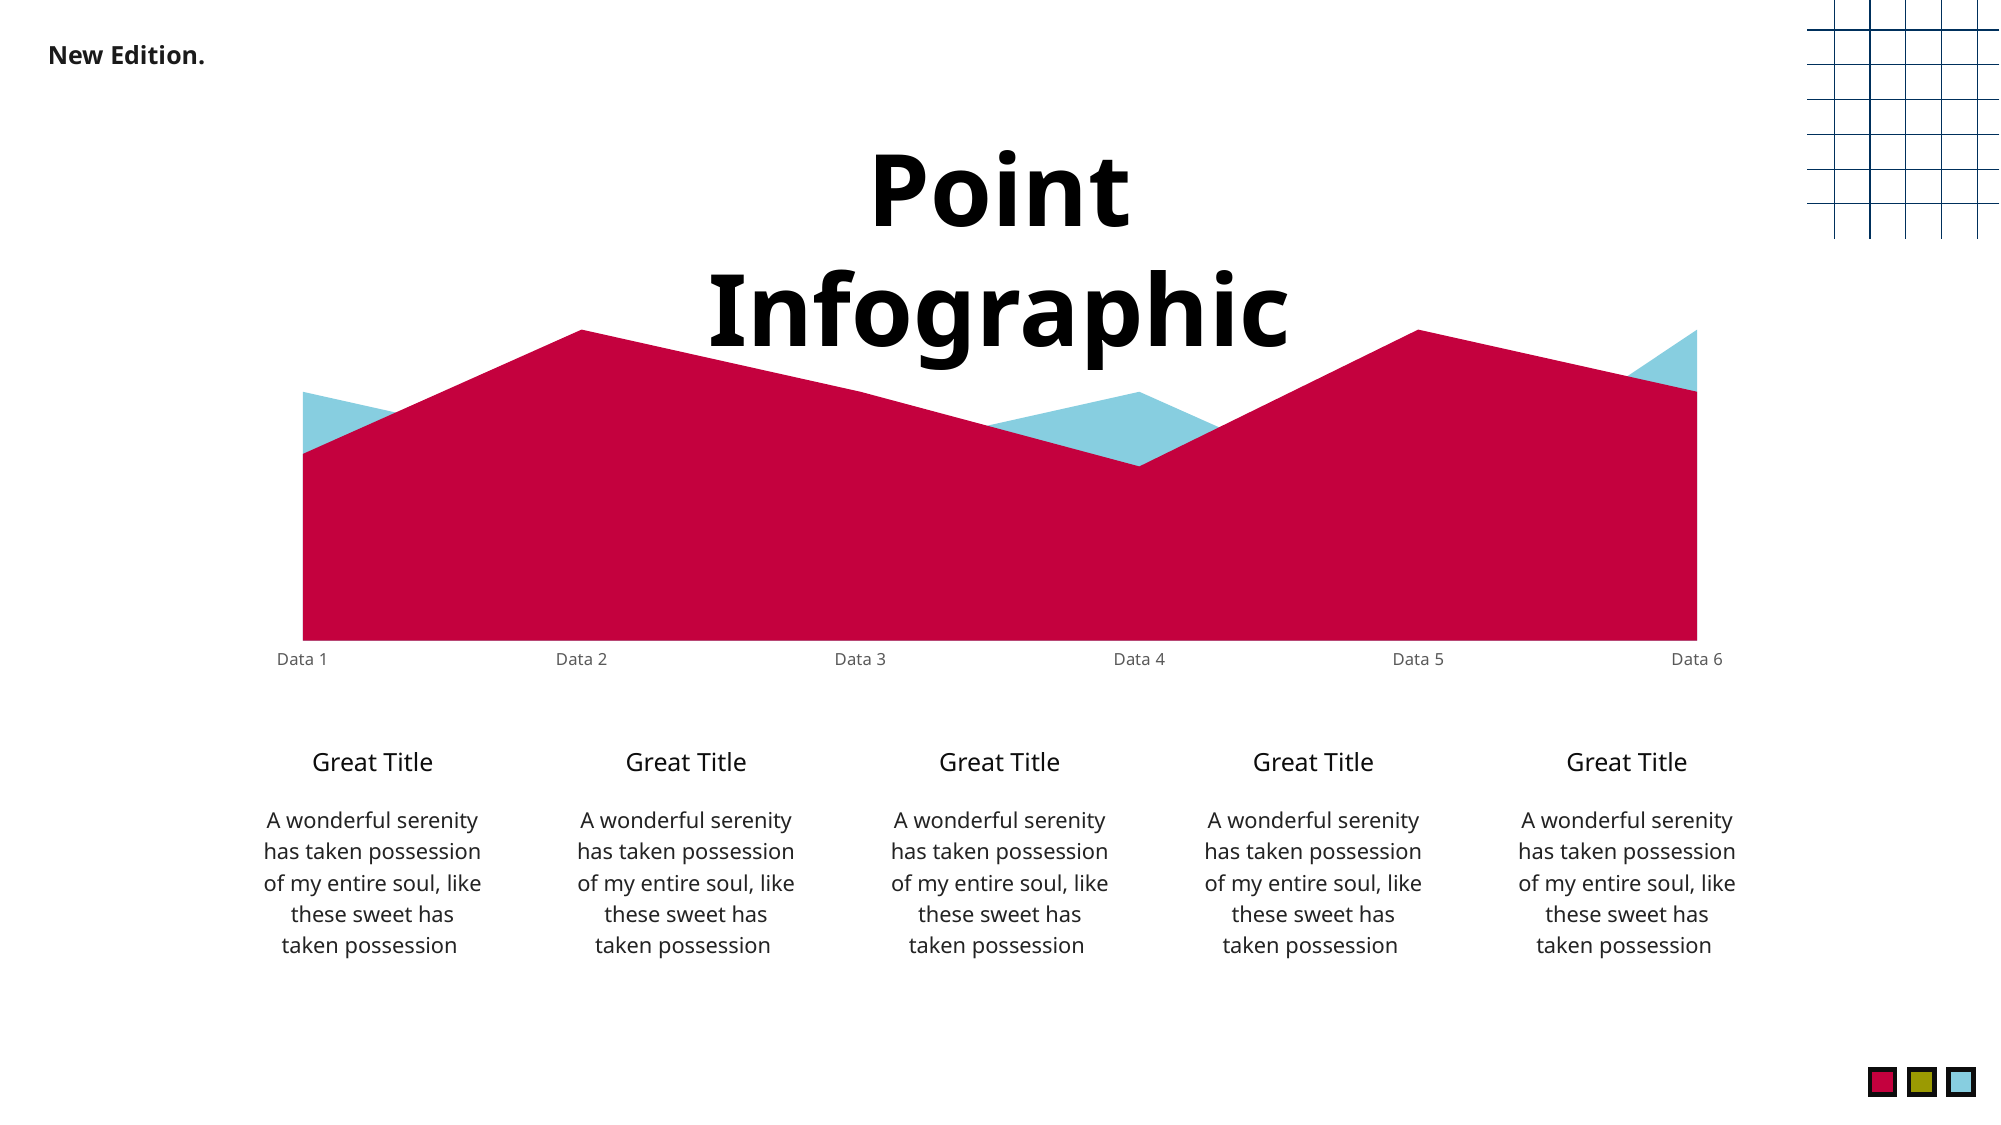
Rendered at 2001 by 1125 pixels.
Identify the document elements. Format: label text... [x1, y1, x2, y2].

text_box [1806, 0, 2000, 239]
text_box New Edition. [33, 32, 221, 77]
text_box Point Infographic [558, 119, 1442, 258]
text_box Great Title [924, 738, 1076, 784]
text_box A wonderful serenity has taken possession of my entire soul, like these sweet has taken possession [560, 793, 813, 966]
text_box A wonderful serenity has taken possession of my entire soul, like these sweet has taken possession [1187, 793, 1440, 966]
text_box A wonderful serenity has taken possession of my entire soul, like these sweet has taken possession [874, 793, 1126, 966]
text_box A wonderful serenity has taken possession of my entire soul, like these sweet has taken possession [1501, 793, 1753, 966]
text_box Great Title [610, 738, 762, 784]
chart [246, 258, 1754, 679]
text_box Great Title [1551, 738, 1703, 784]
text_box A wonderful serenity has taken possession of my entire soul, like these sweet has taken possession [246, 793, 499, 966]
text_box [1869, 1069, 1974, 1095]
text_box Great Title [297, 738, 449, 784]
text_box Great Title [1237, 738, 1390, 784]
